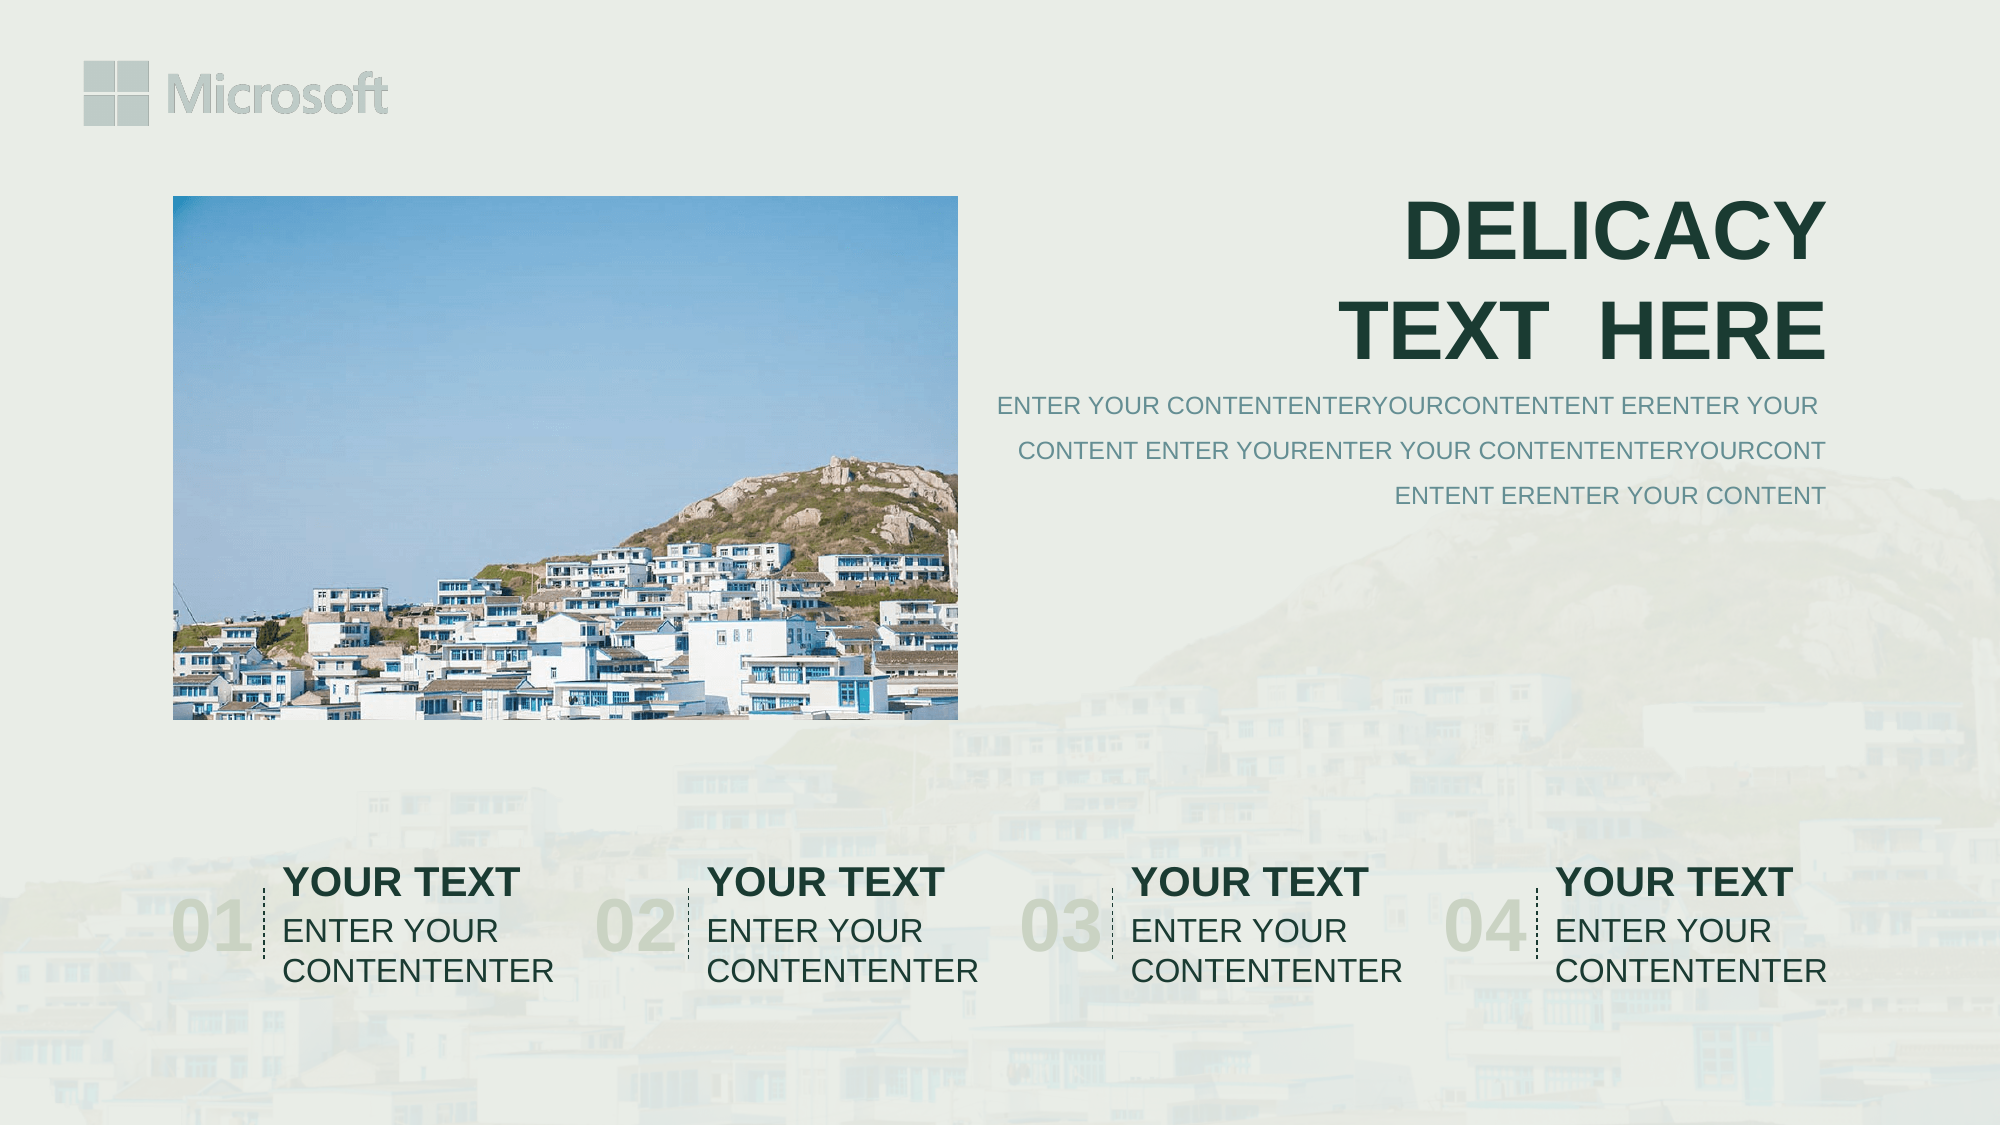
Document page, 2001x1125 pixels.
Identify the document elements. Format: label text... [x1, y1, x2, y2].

text_box 02 [580, 869, 691, 975]
text_box YOUR TEXT [691, 847, 1028, 912]
text_box ENTER YOUR CONTENTENTER [691, 912, 1063, 997]
picture [19, 0, 453, 191]
text_box 01 [155, 869, 267, 975]
text_box YOUR TEXT [1115, 847, 1452, 912]
picture [173, 196, 958, 720]
text_box DELICACY TEXT HERE [1073, 168, 1843, 384]
text_box 03 [1004, 869, 1115, 975]
text_box ENTER YOUR CONTENTENTERYOURCONTENTENT ERENTER YOUR CONTENT ENTER YOURENTER YOUR CONTENTENTERYOURCONT ENTENT ERENTER YOUR CONTENT [968, 367, 1842, 517]
text_box ENTER YOUR CONTENTENTER [1115, 912, 1488, 997]
text_box 04 [1428, 869, 1540, 975]
text_box ENTER YOUR CONTENTENTER [1540, 902, 1912, 997]
text_box ENTER YOUR CONTENTENTER [267, 912, 639, 997]
text_box YOUR TEXT [267, 847, 604, 912]
text_box YOUR TEXT [1540, 847, 1877, 912]
